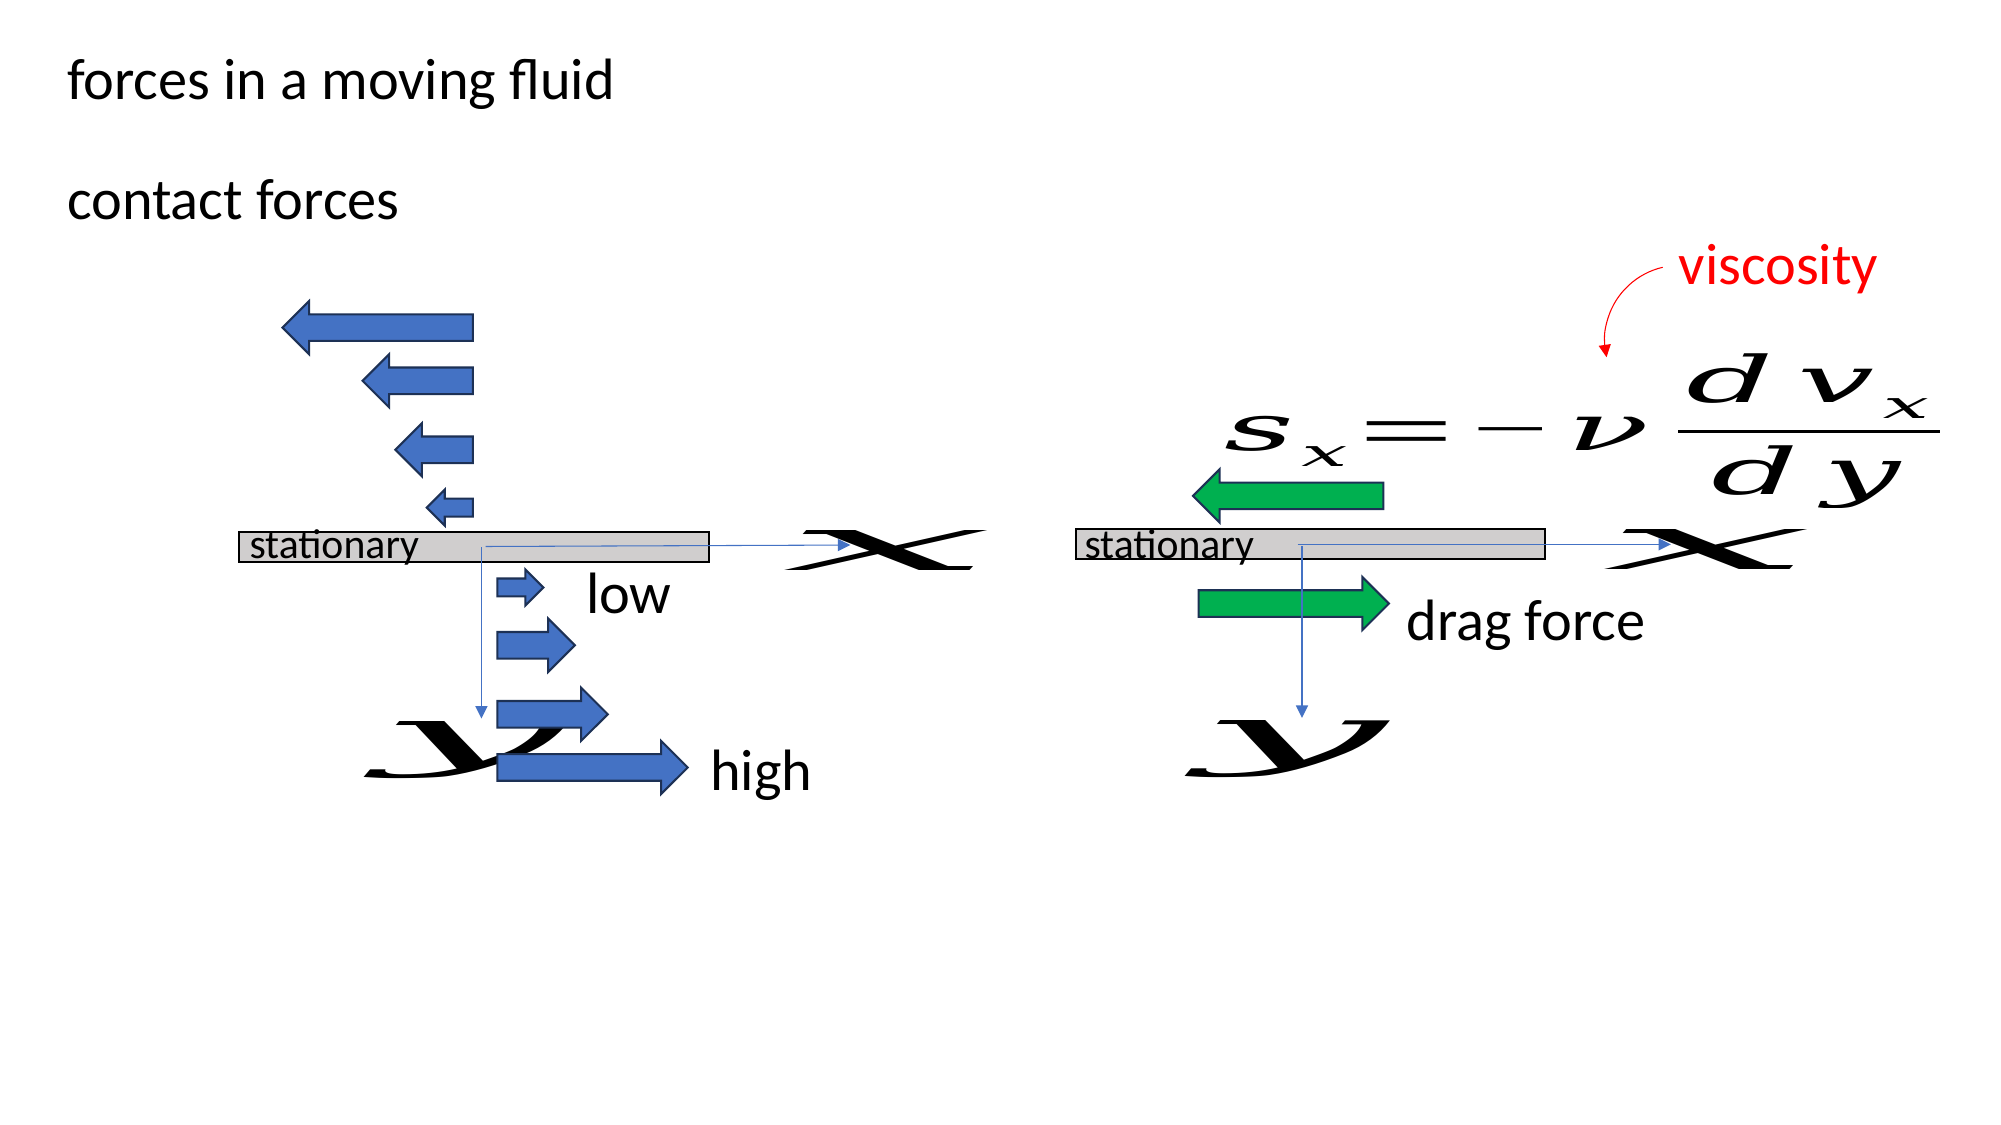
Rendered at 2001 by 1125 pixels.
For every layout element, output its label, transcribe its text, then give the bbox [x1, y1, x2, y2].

text_box [1191, 466, 1385, 525]
text_box viscosity [1664, 218, 2000, 374]
text_box stationary [1069, 509, 1380, 574]
text_box [1598, 266, 1680, 358]
text_box [1197, 589, 1301, 618]
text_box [497, 569, 688, 795]
text_box [1380, 545, 1546, 560]
text_box contact forces [52, 153, 459, 309]
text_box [282, 300, 473, 526]
text_box [1380, 528, 1546, 544]
text_box [545, 531, 710, 545]
text_box [545, 547, 710, 563]
text_box stationary [234, 509, 545, 575]
text_box [1303, 574, 1391, 633]
text_box forces in a moving fluid [52, 33, 1824, 189]
